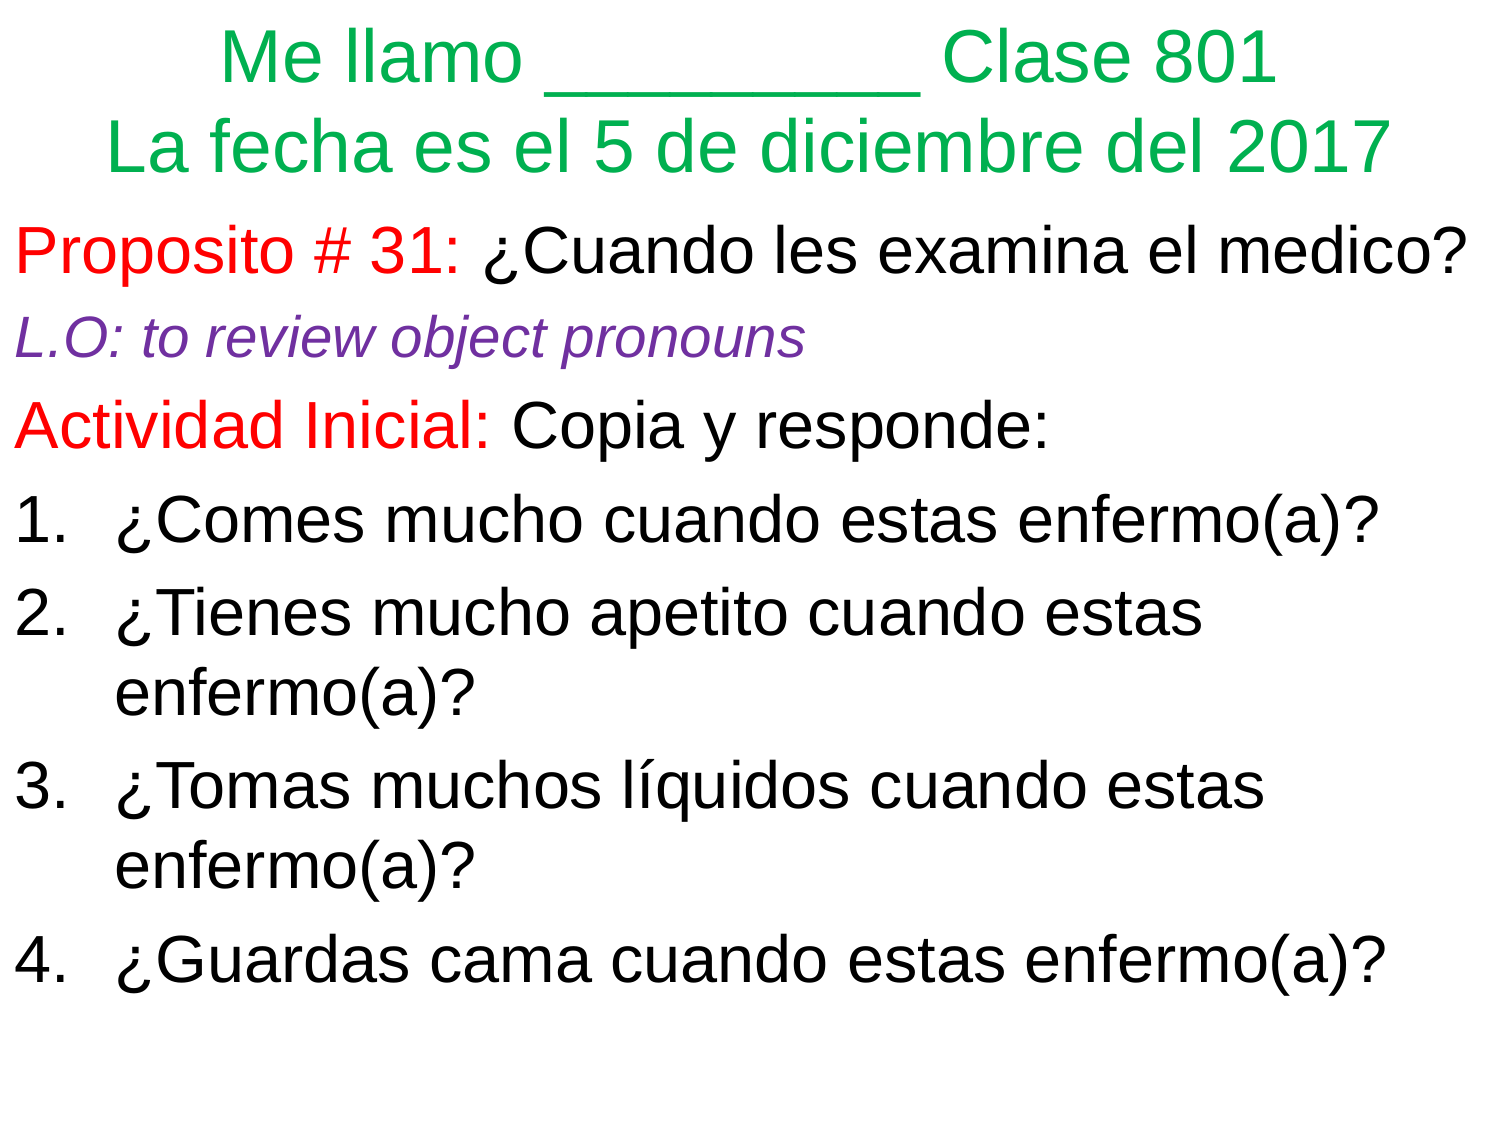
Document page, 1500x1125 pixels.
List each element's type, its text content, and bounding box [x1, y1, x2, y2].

text_box Me llamo _________ Clase 801 La fecha es el 5 de diciembre del 2017 [74, 0, 1425, 188]
text_box Proposito # 31: ¿Cuando les examina el medico? L.O: to review object pronouns Actividad Inicial: Copia y responde: ¿Comes mucho cuando estas enfermo(a)? ¿Tienes mucho apetito cuando estas enfermo(a)? ¿Tomas muchos líquidos cuando estas enfermo(a)? ¿Guardas cama cuando estas enfermo(a)? [0, 199, 1500, 943]
